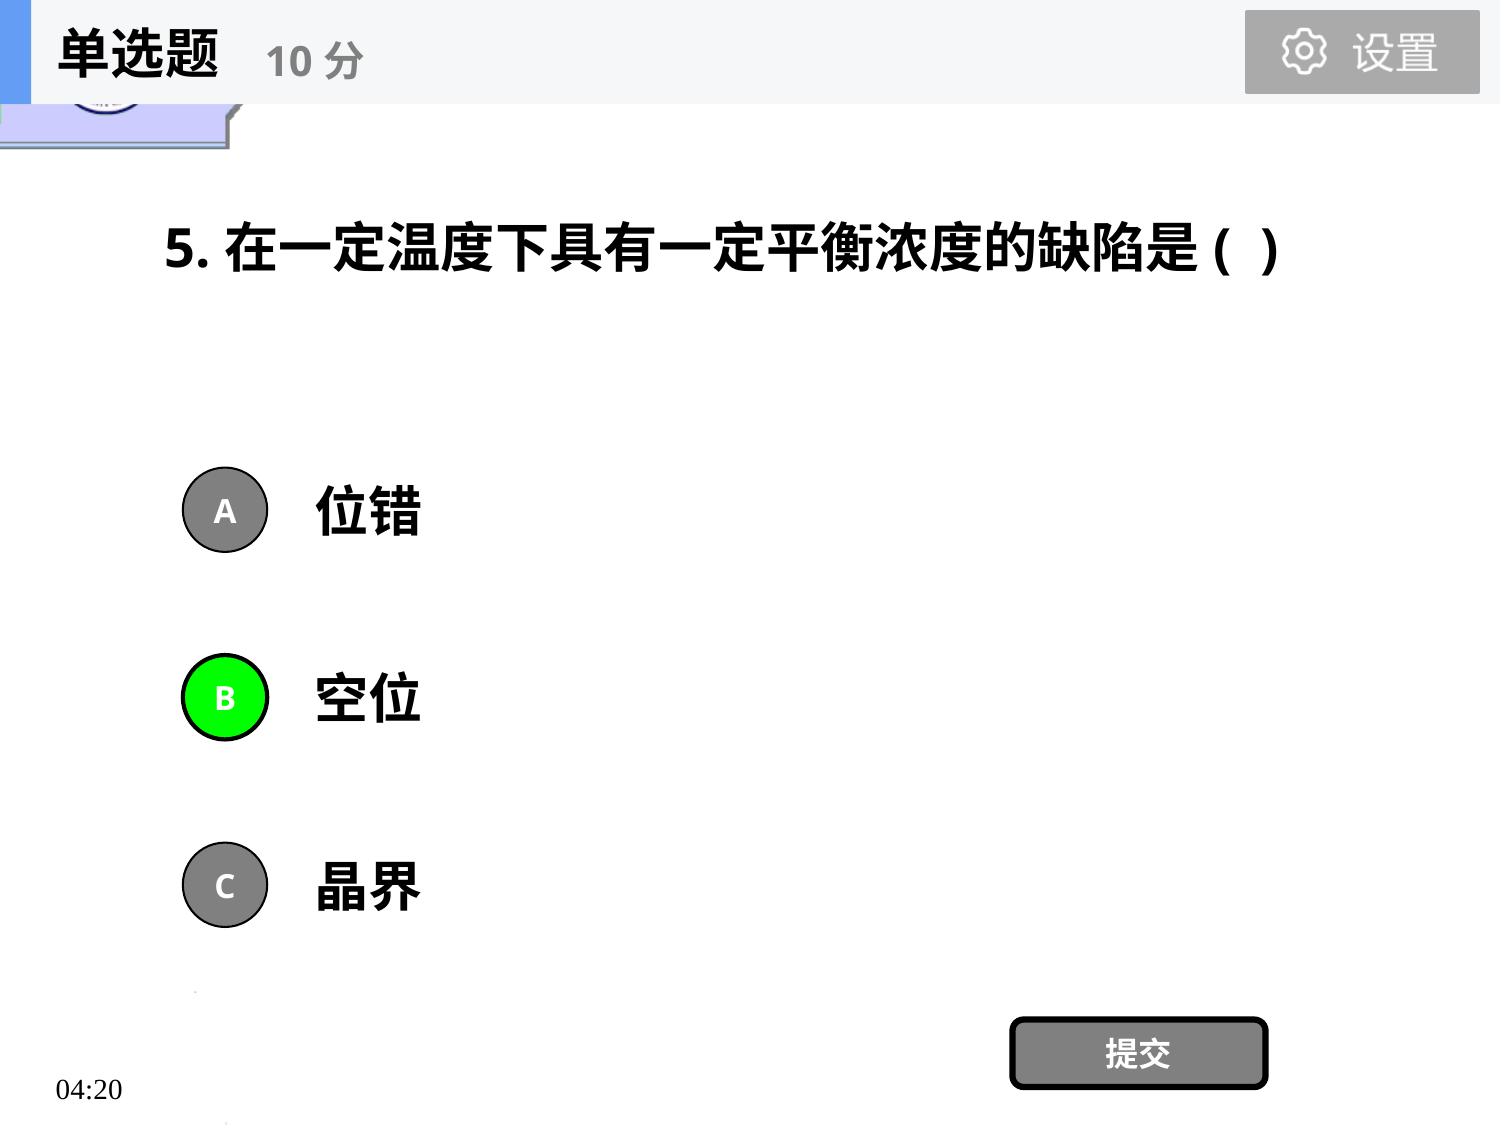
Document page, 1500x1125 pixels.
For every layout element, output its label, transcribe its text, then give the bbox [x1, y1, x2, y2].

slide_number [40, 1062, 204, 1125]
text_box 位错 [299, 469, 455, 550]
text_box 空位 [299, 657, 455, 738]
text_box 晶界 [299, 844, 455, 925]
text_box 5.在一定温度下具有一定平衡浓度的缺陷是( ) [150, 206, 1295, 286]
text_box C [182, 842, 268, 927]
picture [0, 105, 1500, 1125]
footer 机电工程学院 [1021, 1058, 1497, 1125]
picture [1245, 10, 1480, 94]
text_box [0, 0, 1500, 105]
text_box B [182, 655, 268, 740]
text_box 提交 [1012, 1019, 1266, 1088]
text_box A [182, 467, 268, 552]
